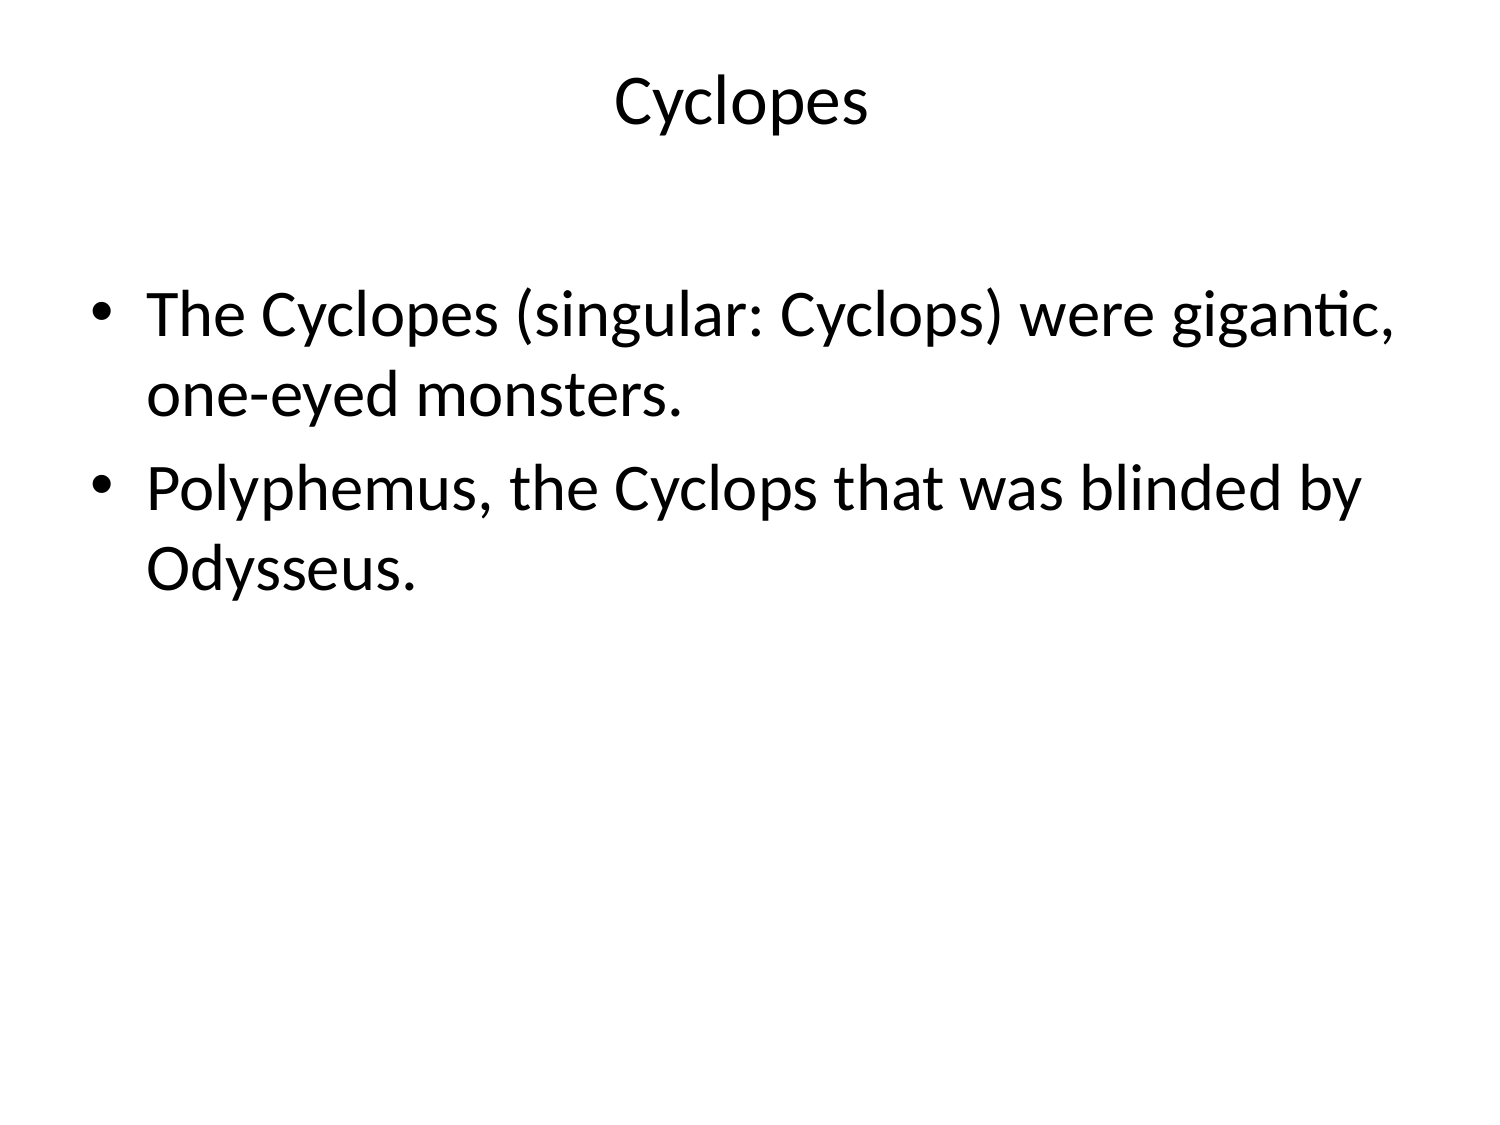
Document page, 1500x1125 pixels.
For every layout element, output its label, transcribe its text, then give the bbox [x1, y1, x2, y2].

title Cyclopes [75, 45, 1425, 233]
list The Cyclopes (singular: Cyclops) were gigantic, one-eyed monsters. Polyphemus, the Cyclops that was blinded by Odysseus. [75, 262, 1425, 1005]
